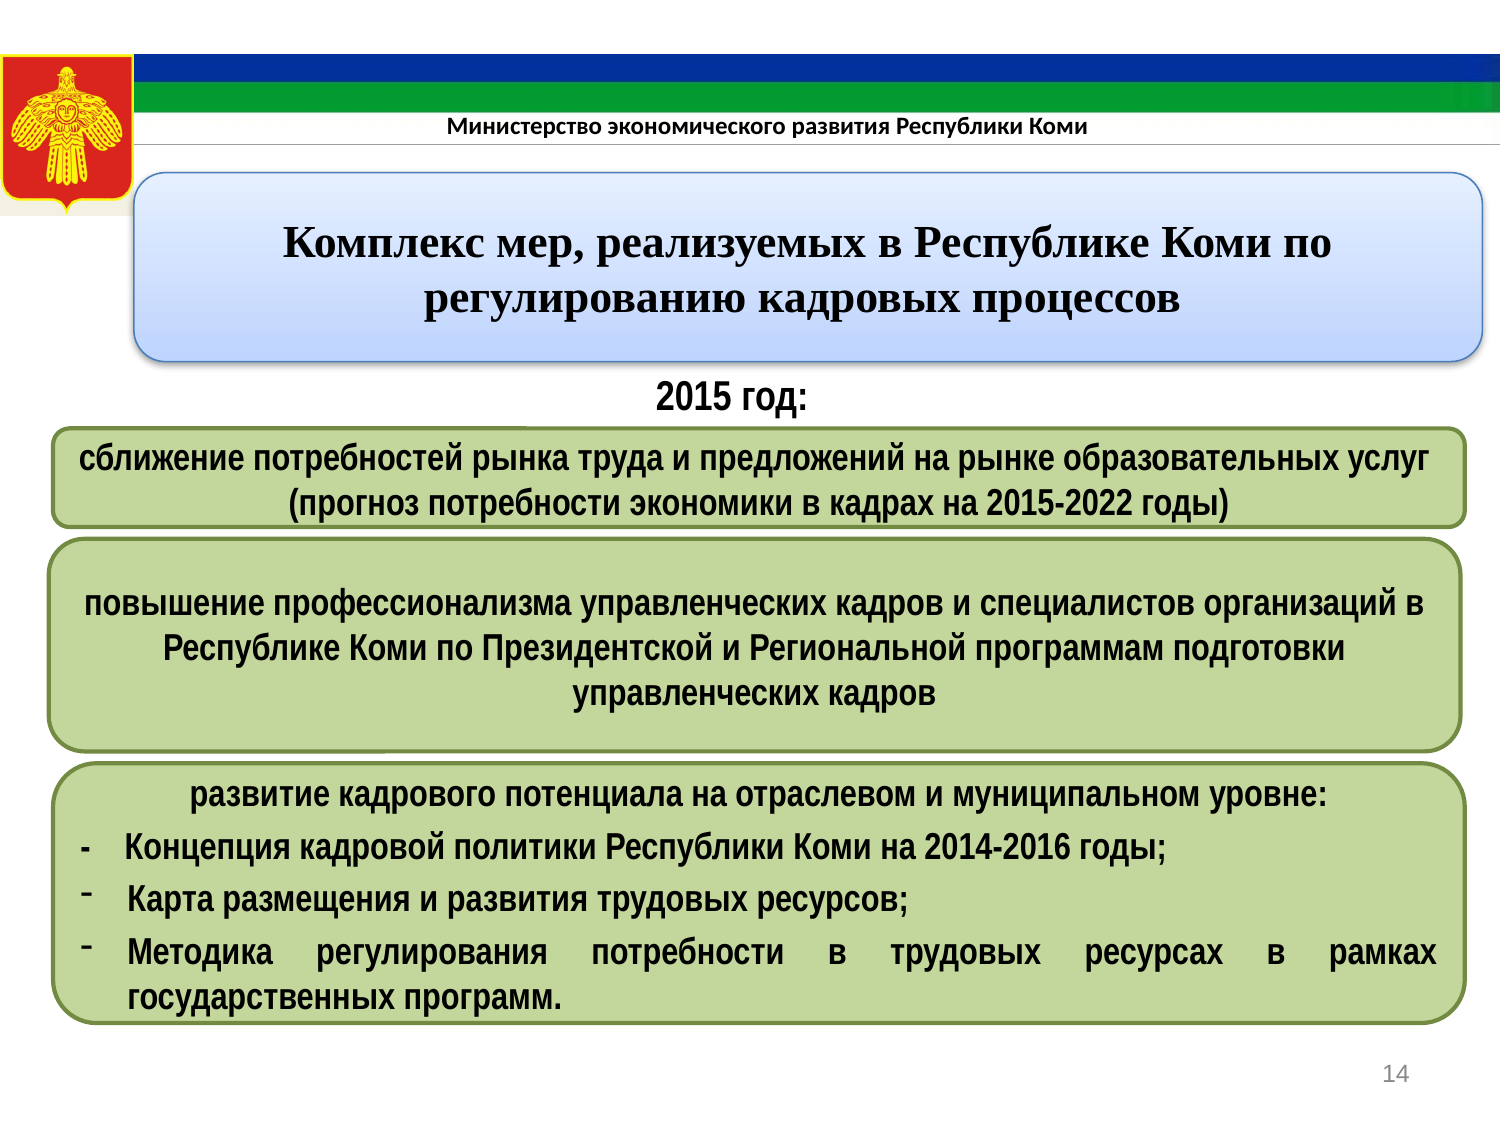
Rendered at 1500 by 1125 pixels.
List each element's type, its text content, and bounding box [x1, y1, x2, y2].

picture [0, 54, 1500, 216]
text_box Комплекс мер, реализуемых в Республике Коми по регулированию кадровых процессов [133, 171, 1484, 363]
slide_number 14 [1074, 1042, 1425, 1103]
text_box 2015 год: [407, 361, 1057, 427]
text_box повышение профессионализма управленческих кадров и специалистов организаций в Республике Коми по Президентской и Региональной программам подготовки управленческих кадров [46, 536, 1463, 754]
text_box сближение потребностей рынка труда и предложений на рынке образовательных услуг (прогноз потребности экономики в кадрах на 2015-2022 годы) [50, 426, 1467, 530]
text_box развитие кадрового потенциала на отраслевом и муниципальном уровне: - Концепция кадровой политики Республики Коми на 2014-2016 годы; Карта размещения и развития трудовых ресурсов; Методика регулирования потребности в трудовых ресурсах в рамках государственных программ. [50, 761, 1467, 1026]
